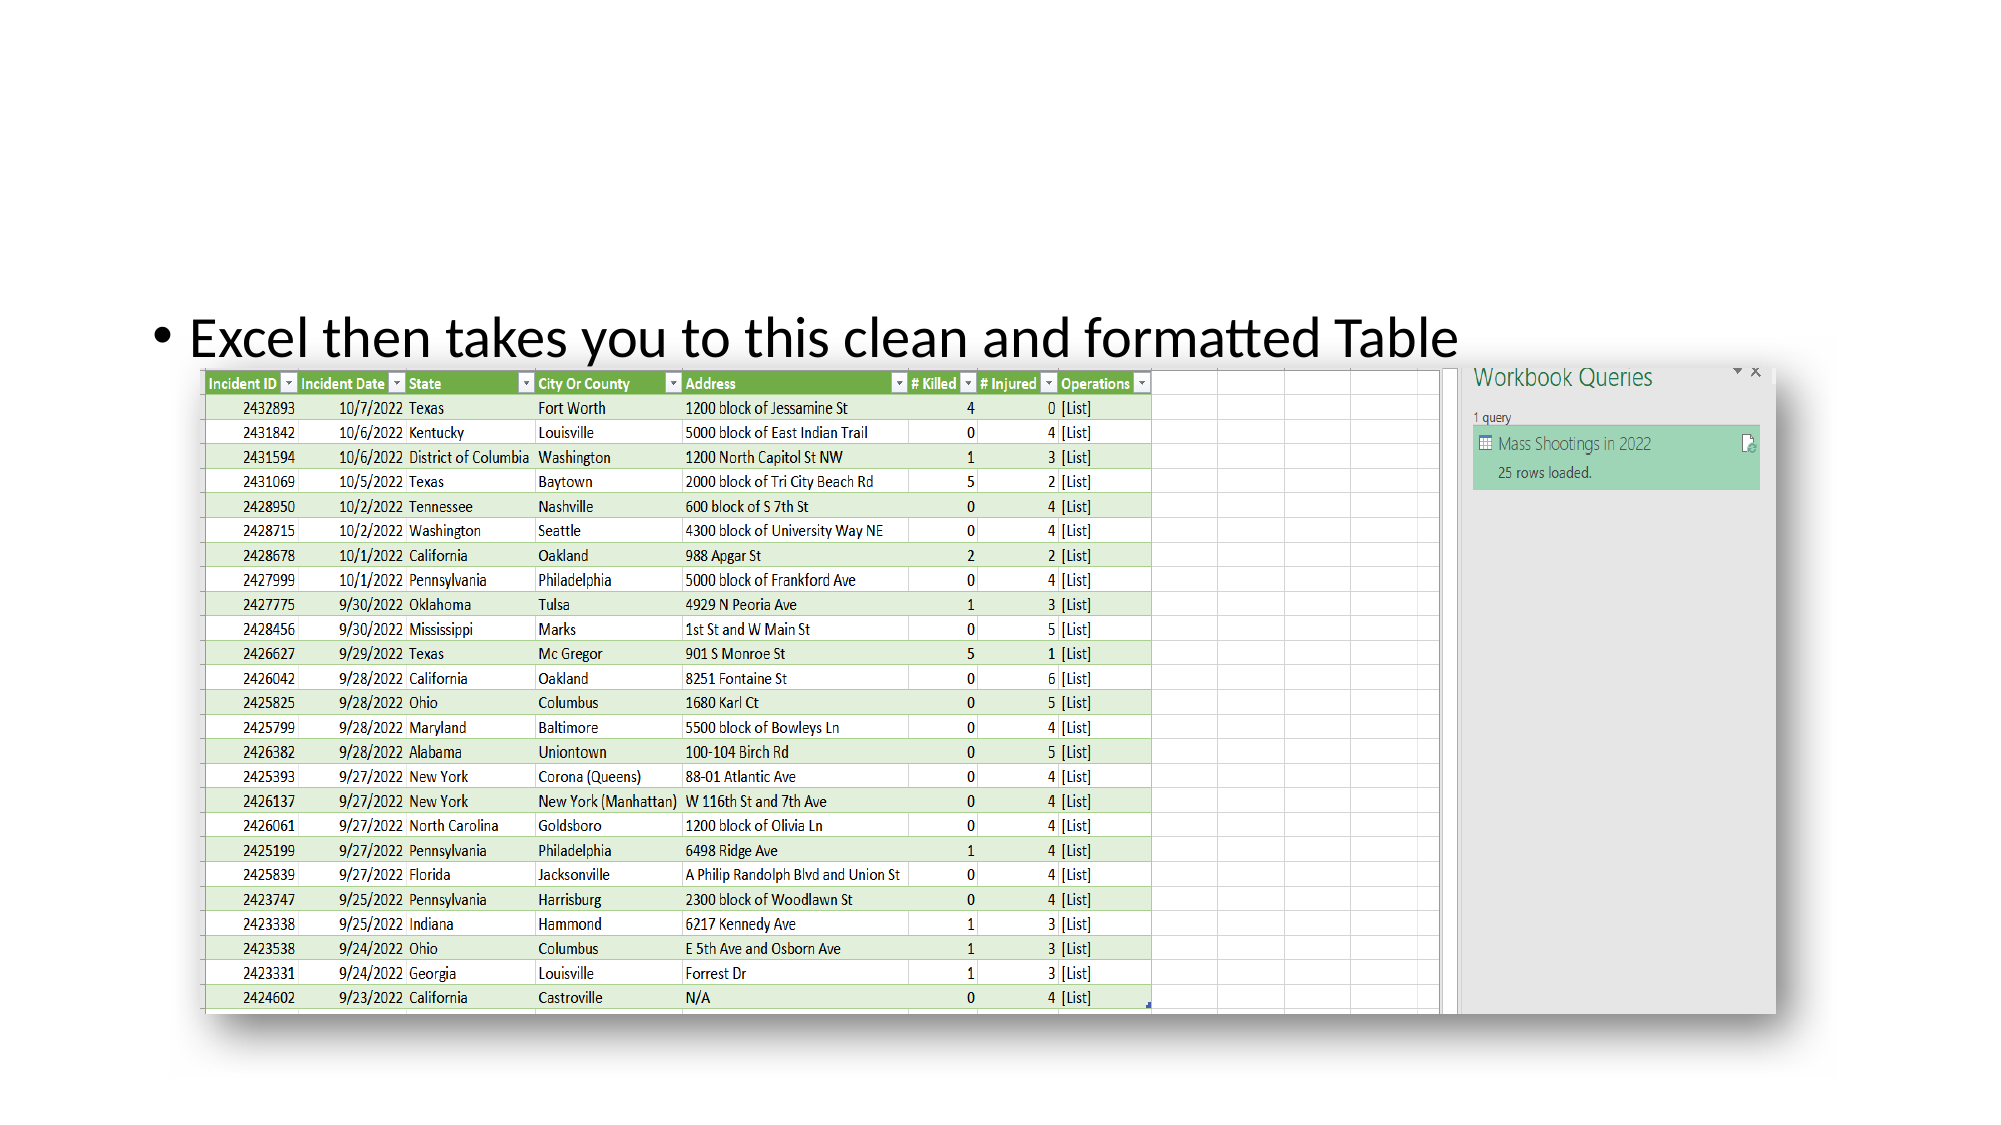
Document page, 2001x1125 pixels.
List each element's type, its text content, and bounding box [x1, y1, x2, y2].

list Excel then takes you to this clean and formatted Table [137, 299, 1863, 1014]
picture [199, 368, 1776, 1014]
